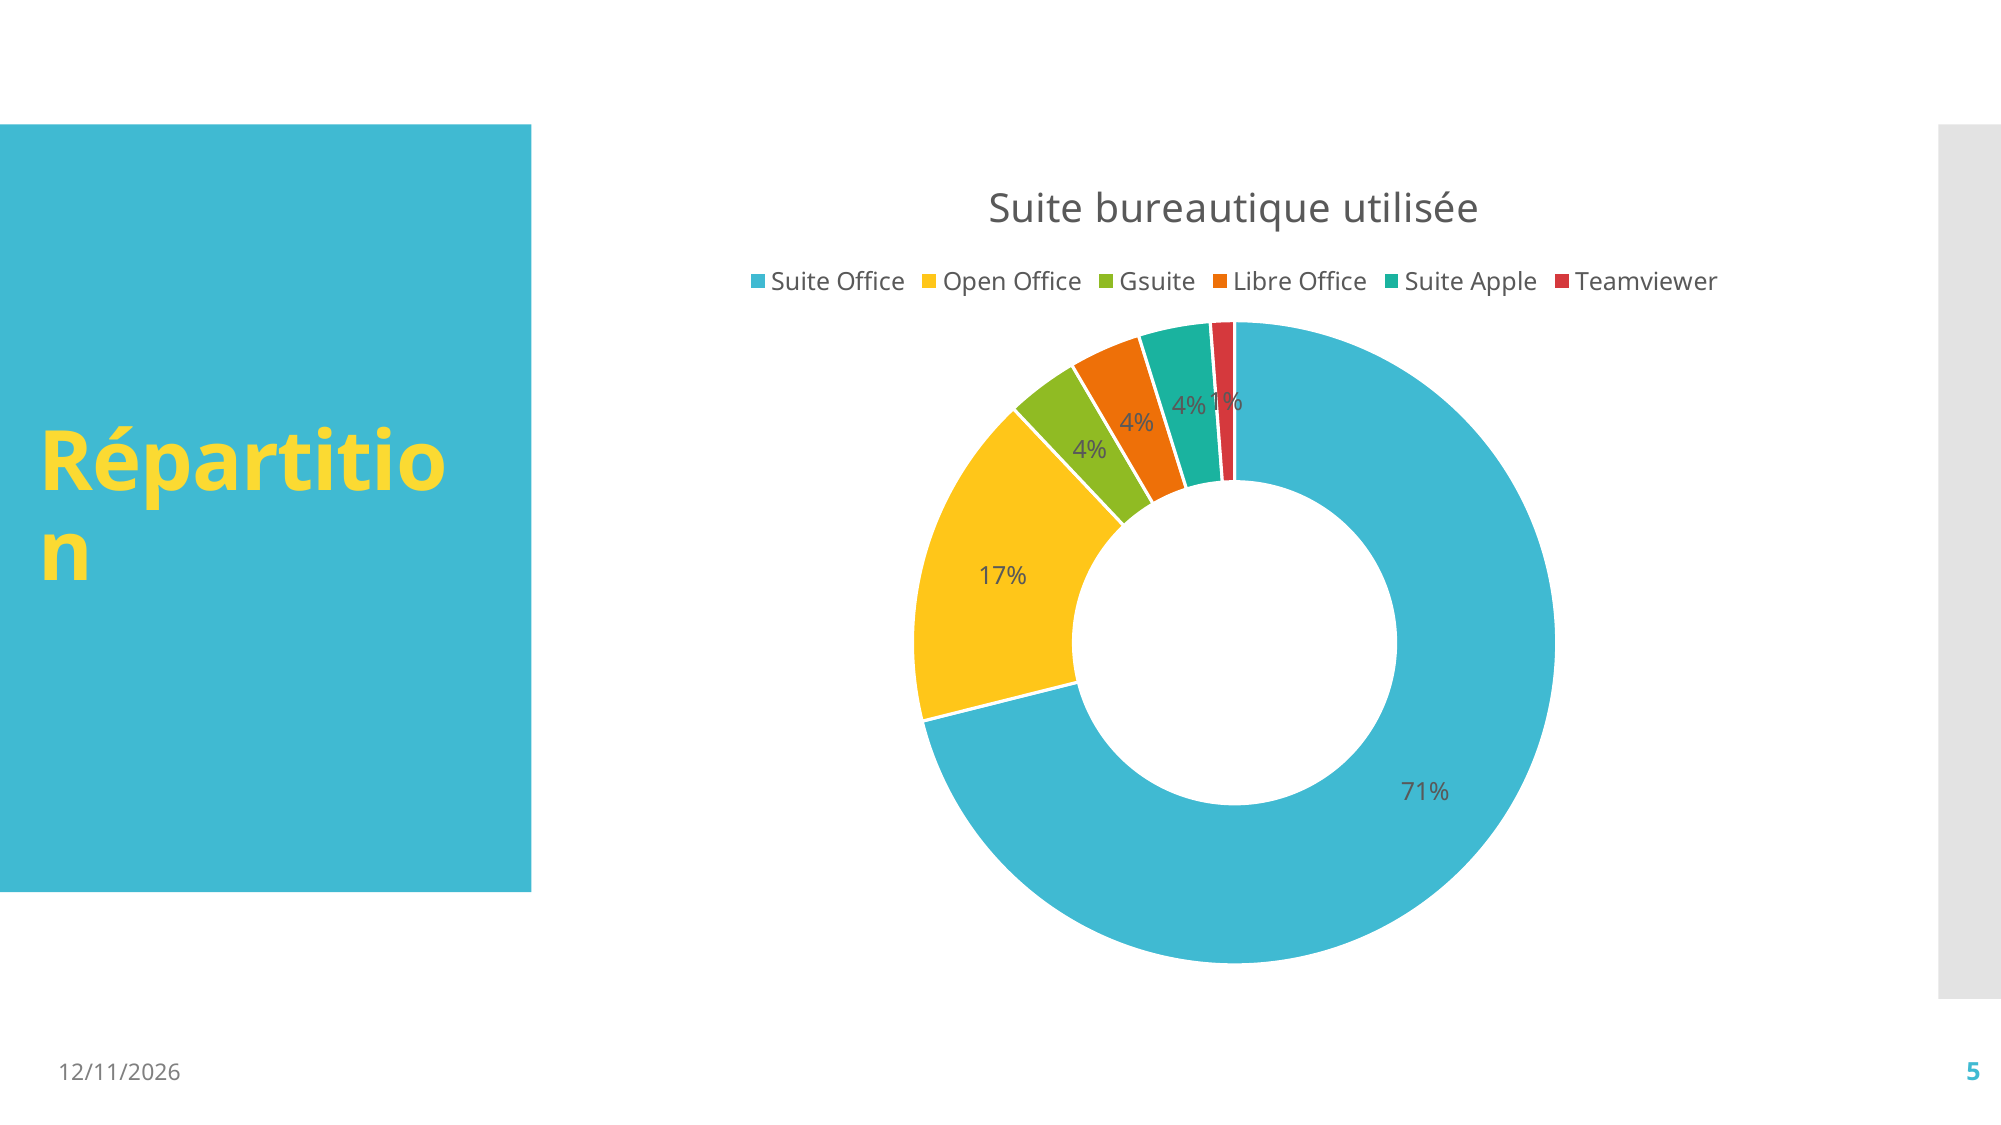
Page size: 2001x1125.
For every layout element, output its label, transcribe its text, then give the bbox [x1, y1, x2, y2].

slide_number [43, 1042, 493, 1103]
slide_number 5 [1744, 1042, 1996, 1103]
title Répartition [23, 130, 508, 886]
chart [634, 141, 1835, 982]
